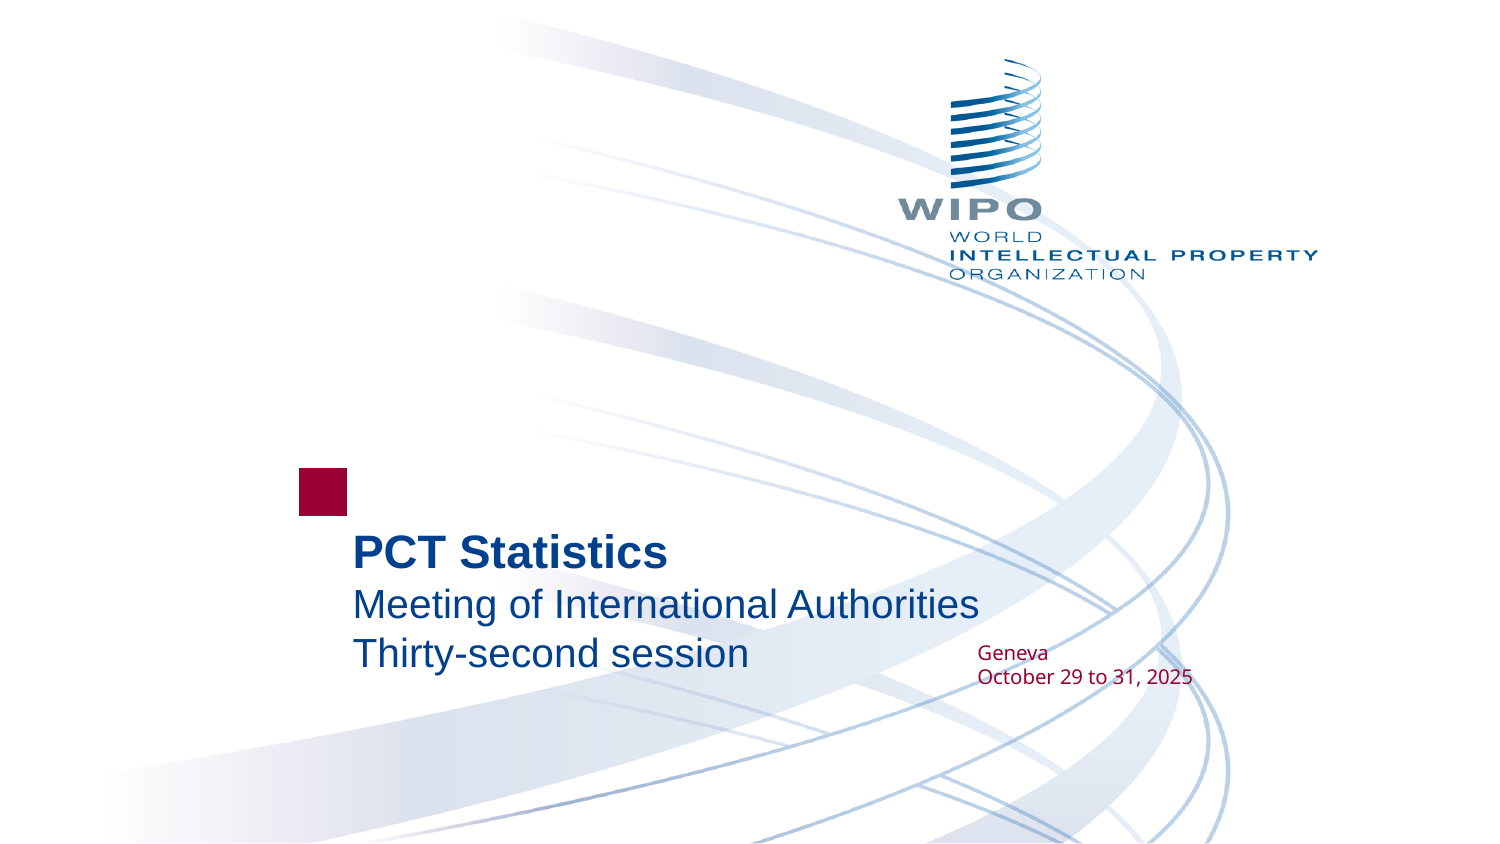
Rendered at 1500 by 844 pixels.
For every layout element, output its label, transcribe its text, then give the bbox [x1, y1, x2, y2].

subtitle Geneva October 29 to 31, 2025 [962, 632, 1301, 734]
picture [0, 0, 1500, 844]
title PCT Statistics Meeting of International Authorities Thirty-second session [337, 505, 1011, 692]
